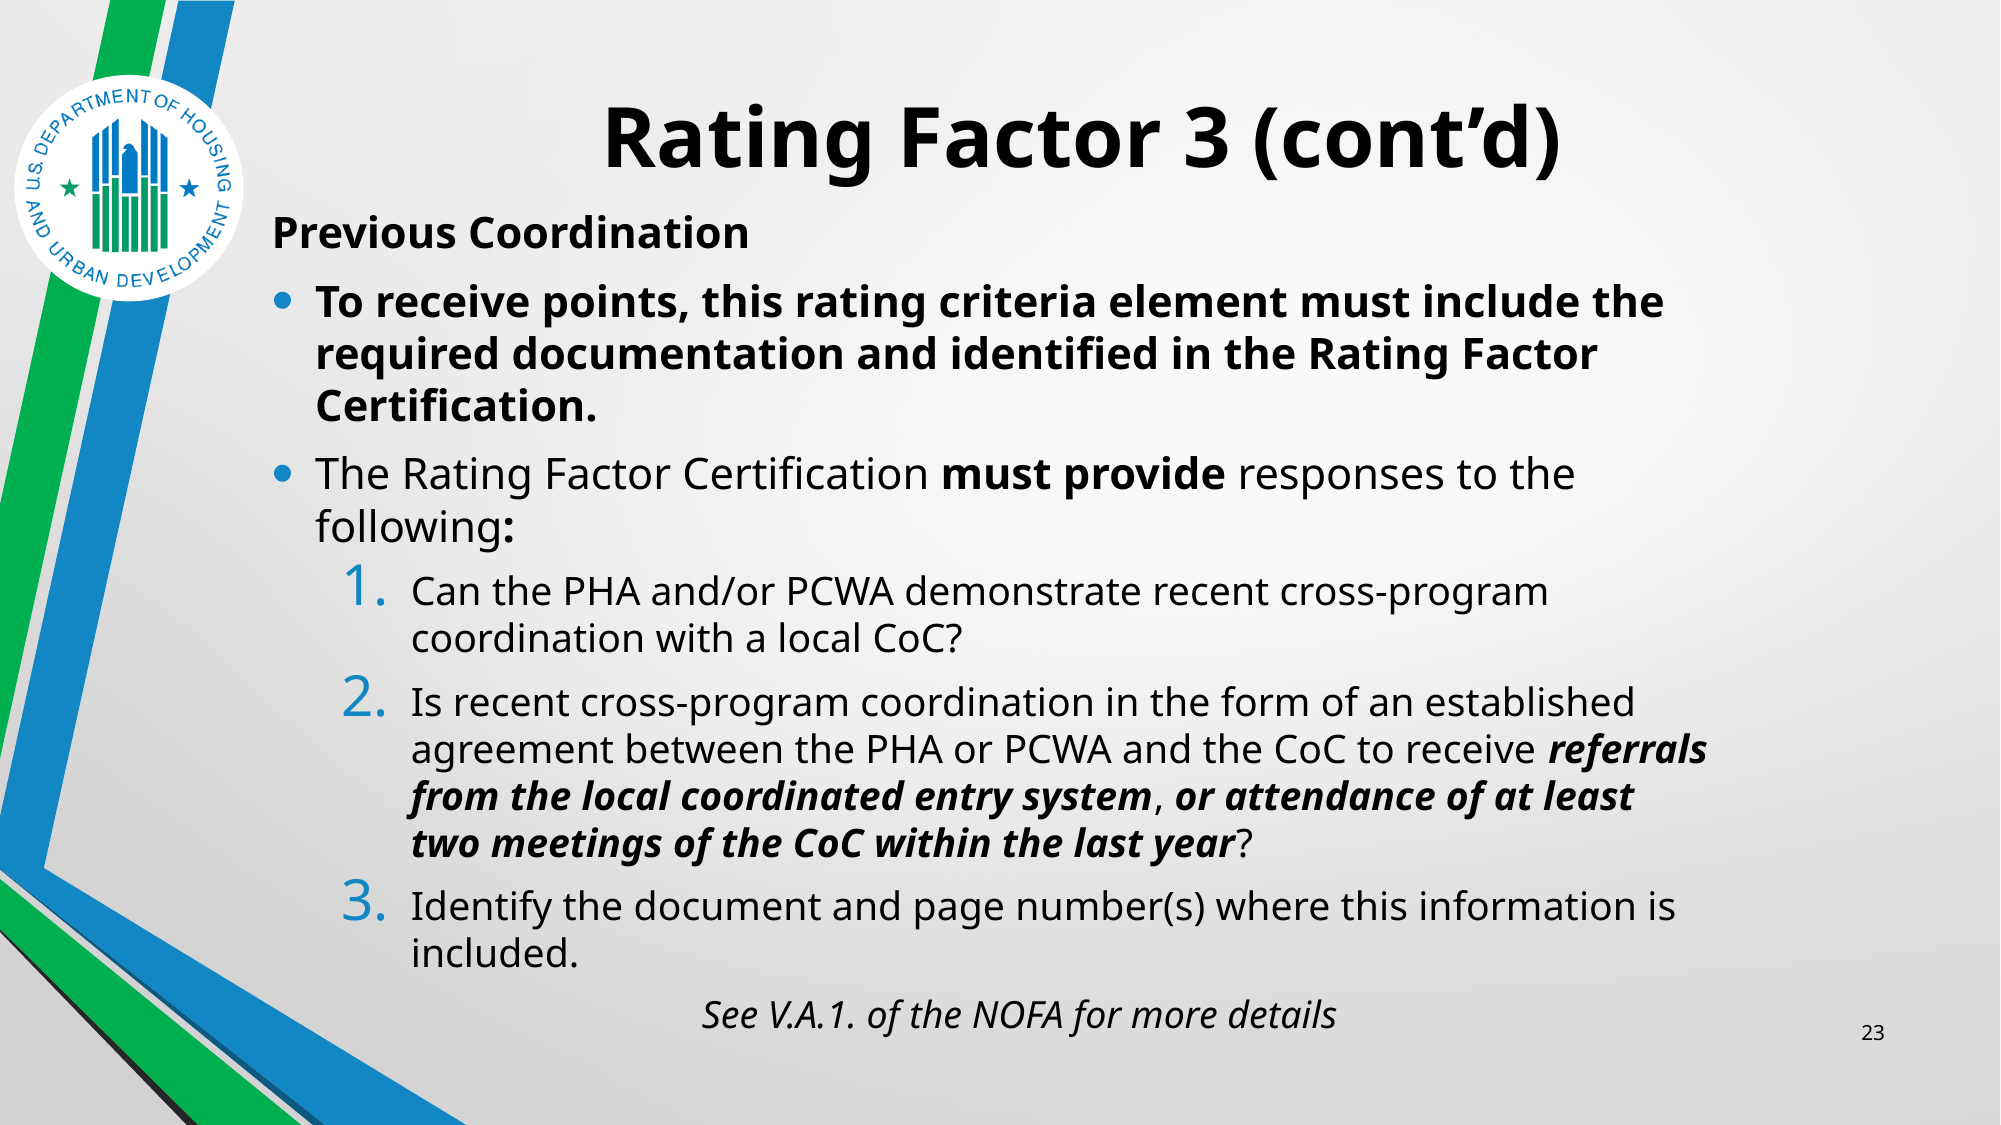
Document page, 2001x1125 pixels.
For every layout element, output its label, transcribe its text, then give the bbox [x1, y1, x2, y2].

slide_number 23 [1809, 1003, 1900, 1064]
title Rating Factor 3 (cont’d) [239, 27, 1925, 241]
picture [26, 89, 231, 287]
text_box See V.A.1. of the NOFA for more details [687, 983, 1353, 1044]
list Previous Coordination To receive points, this rating criteria element must include the required documentation and identified in the Rating Factor Certification. The Rating Factor Certification must provide responses to the following: Can the PHA and/or PCWA demonstrate recent cross-program coordination with a local CoC? Is recent cross-program coordination in the form of an established agreement between the PHA or PCWA and the CoC to receive referrals from the local coordinated entry system, or attendance of at least two meetings of the CoC within the last year? Identify the document and page number(s) where this information is included. [256, 197, 1725, 984]
